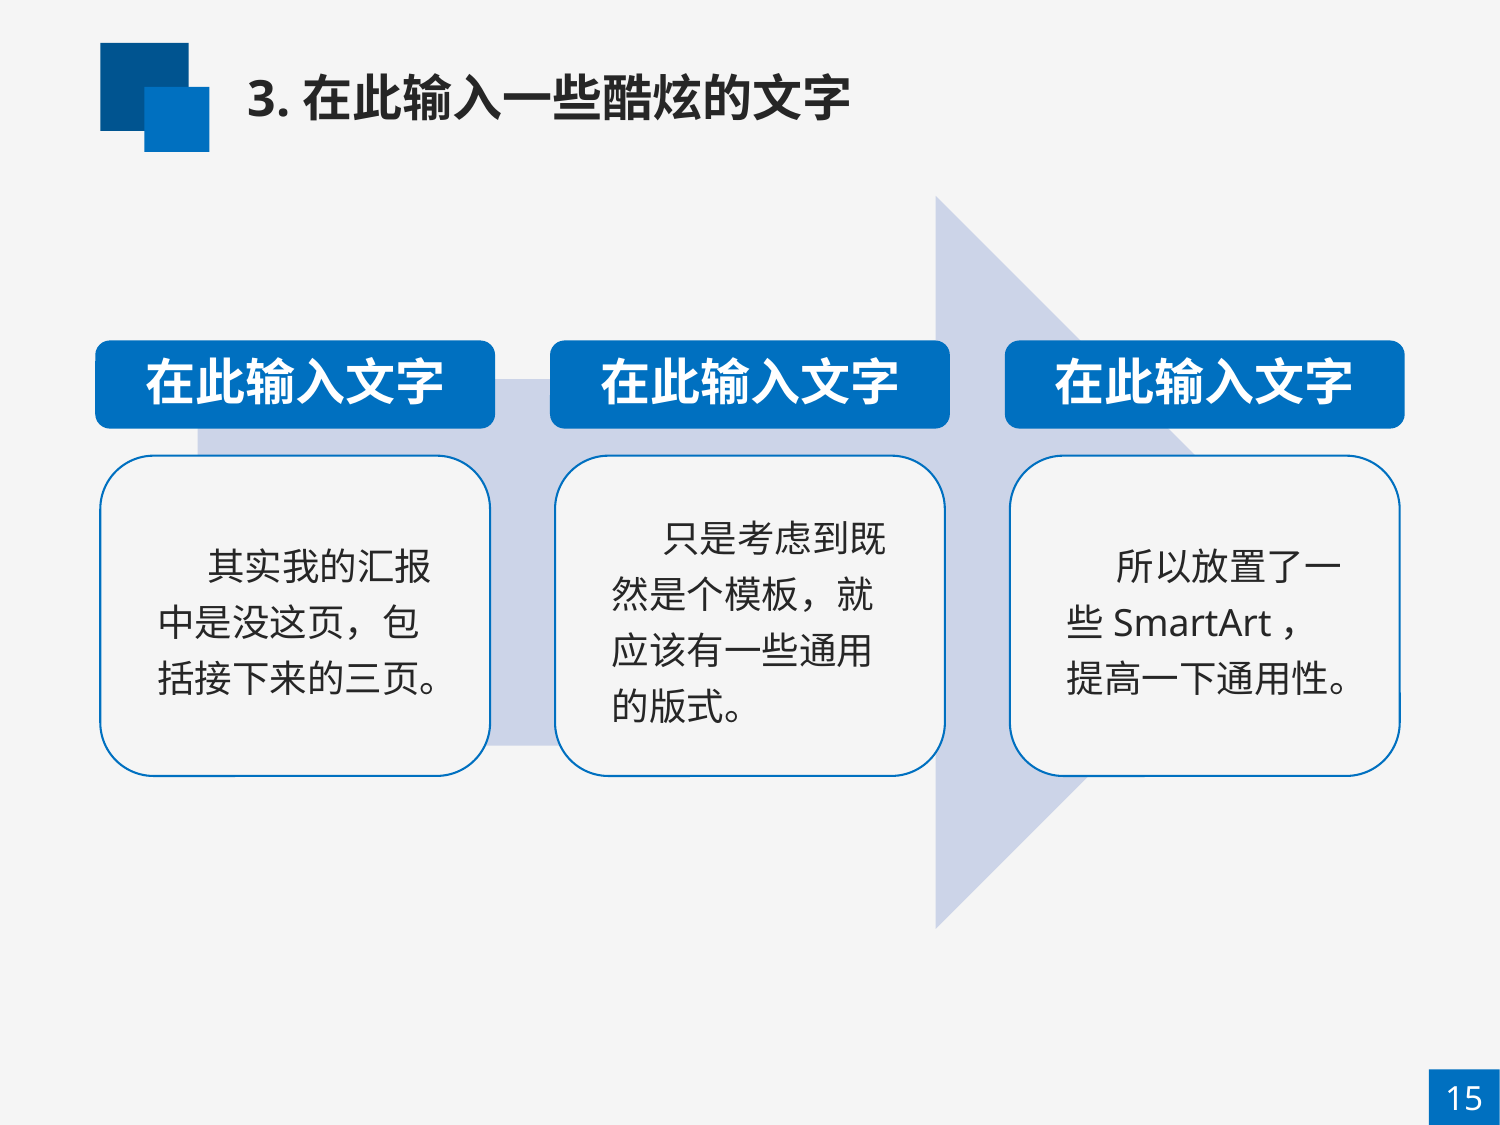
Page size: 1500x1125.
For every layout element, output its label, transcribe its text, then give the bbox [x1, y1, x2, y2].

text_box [100, 42, 210, 152]
text_box 在此输入文字 [1003, 339, 1406, 430]
text_box 在此输入文字 [548, 339, 951, 430]
text_box 其实我的汇报中是没这页，包括接下来的三页。 [99, 454, 492, 778]
text_box 只是考虑到既然是个模板，就应该有一些通用的版式。 [554, 454, 946, 778]
text_box [197, 195, 1194, 929]
text_box 所以放置了一些SmartArt，提高一下通用性。 [1008, 454, 1401, 778]
text_box 3.在此输入一些酷炫的文字 [232, 59, 1400, 135]
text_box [200, 1069, 1500, 1125]
text_box 在此输入文字 [94, 339, 497, 430]
